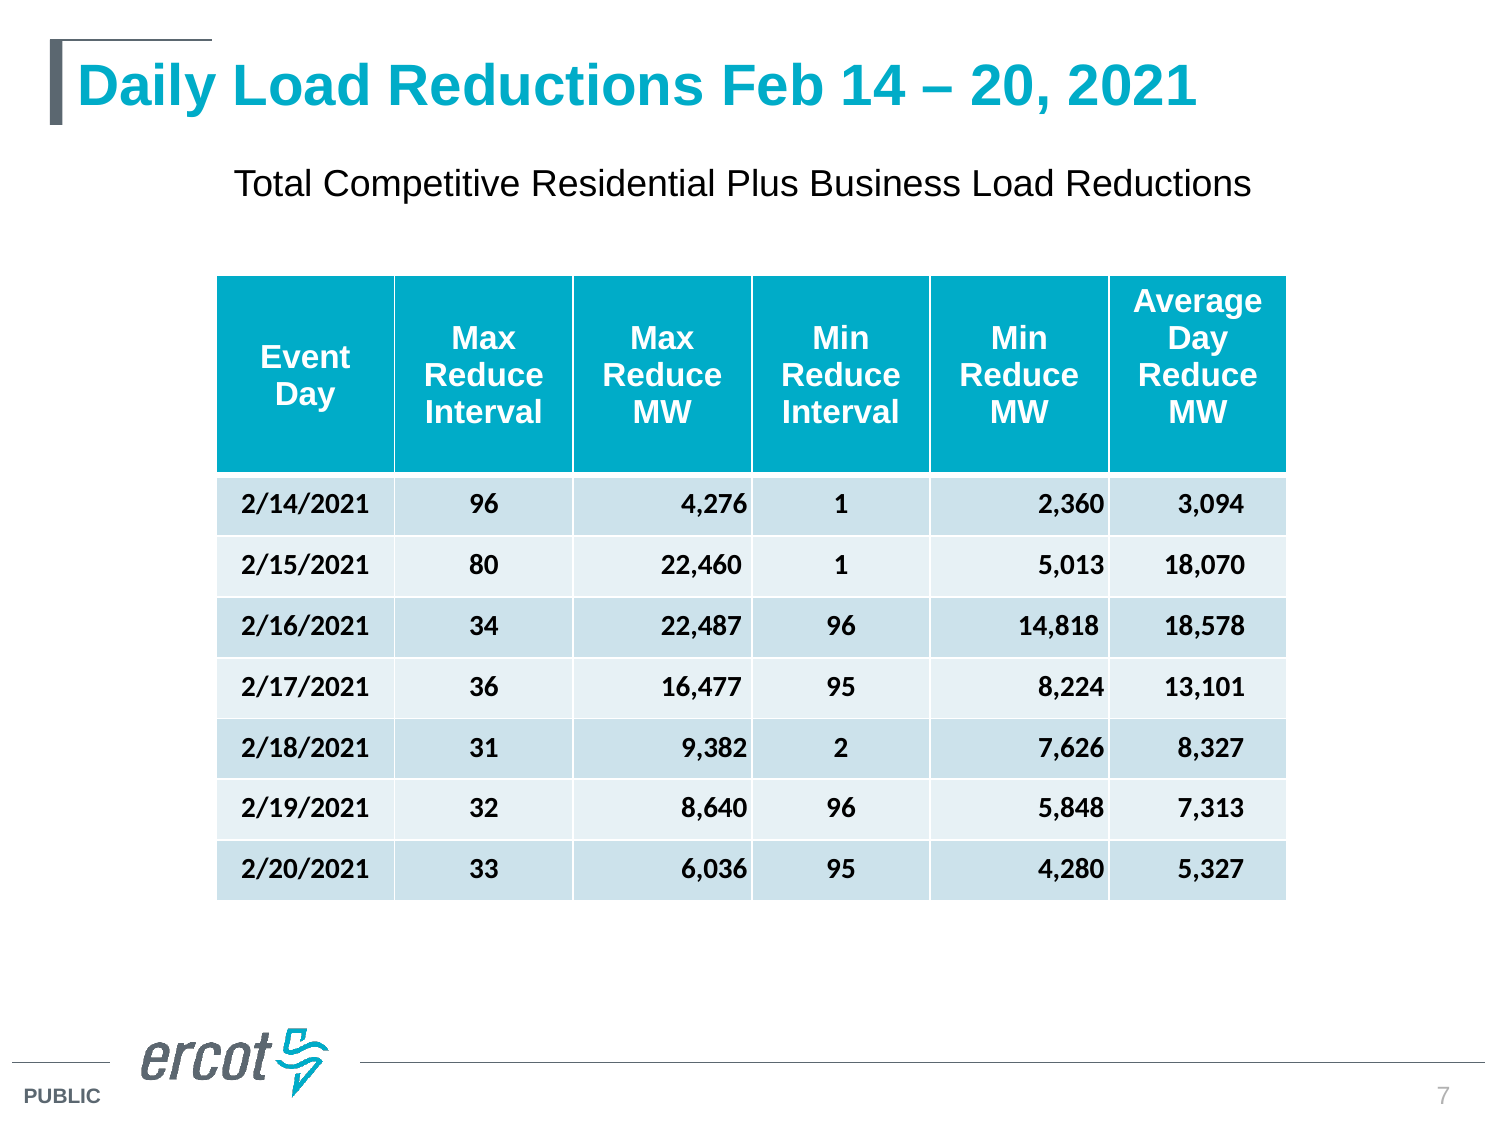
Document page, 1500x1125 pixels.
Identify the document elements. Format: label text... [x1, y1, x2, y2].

table_cell 1 [753, 537, 929, 596]
table_cell 3,094 [1110, 478, 1286, 535]
table_cell 2/15/2021 [217, 537, 394, 596]
table_cell 4,280 [931, 841, 1108, 900]
table_cell 8,327 [1110, 719, 1286, 778]
table_cell 2/20/2021 [217, 841, 394, 900]
table_cell 2/19/2021 [217, 780, 394, 839]
table_cell 96 [753, 780, 929, 839]
table_header Event Day [217, 276, 394, 472]
title Daily Load Reductions Feb 14 – 20, 2021 [62, 39, 1450, 125]
table_cell 5,327 [1110, 841, 1286, 900]
table_cell 2,360 [931, 478, 1108, 535]
table_header Min Reduce Interval [753, 276, 929, 472]
table_cell 7,313 [1110, 780, 1286, 839]
picture [137, 1024, 332, 1100]
table_cell 1 [753, 478, 929, 535]
text_box Total Competitive Residential Plus Business Load Reductions [218, 151, 1268, 212]
table_cell 18,070 [1110, 537, 1286, 596]
table_cell 2/16/2021 [217, 598, 394, 657]
table_cell 33 [395, 841, 572, 900]
table_cell 5,013 [931, 537, 1108, 596]
table_header Max Reduce Interval [395, 276, 572, 472]
table_cell 6,036 [574, 841, 751, 900]
table_cell 95 [753, 841, 929, 900]
table_cell 13,101 [1110, 659, 1286, 718]
table_cell 96 [395, 478, 572, 535]
table_cell 16,477 [574, 659, 751, 718]
table_cell 18,578 [1110, 598, 1286, 657]
table_cell 9,382 [574, 719, 751, 778]
table_cell 8,640 [574, 780, 751, 839]
table_cell 34 [395, 598, 572, 657]
table_cell 80 [395, 537, 572, 596]
table_cell 7,626 [931, 719, 1108, 778]
table_cell 96 [753, 598, 929, 657]
table_cell 2/14/2021 [217, 478, 394, 535]
table_cell 14,818 [931, 598, 1108, 657]
table_cell 95 [753, 659, 929, 718]
table_cell 5,848 [931, 780, 1108, 839]
table_header Min Reduce MW [931, 276, 1108, 472]
table_cell 2/18/2021 [217, 719, 394, 778]
table_cell 36 [395, 659, 572, 718]
table_cell 2 [753, 719, 929, 778]
table_header Average Day Reduce MW [1110, 276, 1286, 472]
slide_number 7 [1400, 1076, 1488, 1113]
table_cell 4,276 [574, 478, 751, 535]
table_cell 32 [395, 780, 572, 839]
table_cell 22,460 [574, 537, 751, 596]
table_cell 22,487 [574, 598, 751, 657]
table_cell 2/17/2021 [217, 659, 394, 718]
table_cell 8,224 [931, 659, 1108, 718]
table_header Max Reduce MW [574, 276, 751, 472]
table_cell 31 [395, 719, 572, 778]
